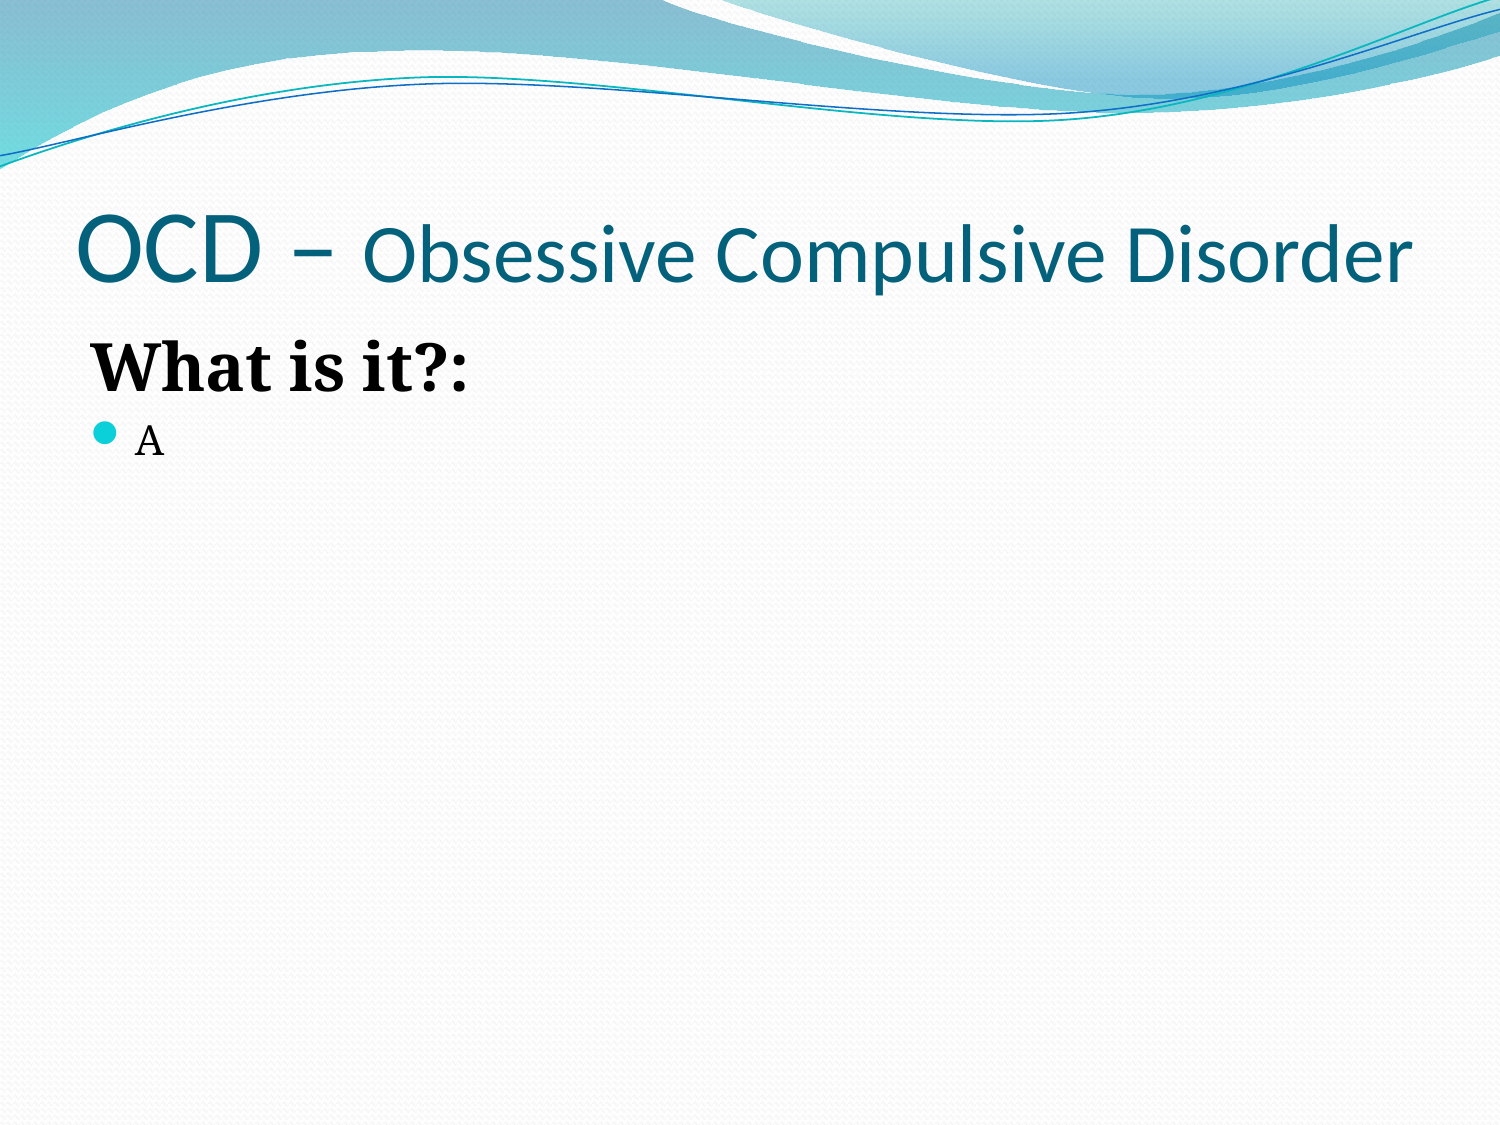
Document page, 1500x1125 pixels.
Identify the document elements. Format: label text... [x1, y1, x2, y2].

list What is it?: A [74, 317, 1426, 1038]
title OCD – Obsessive Compulsive Disorder [74, 115, 1426, 304]
